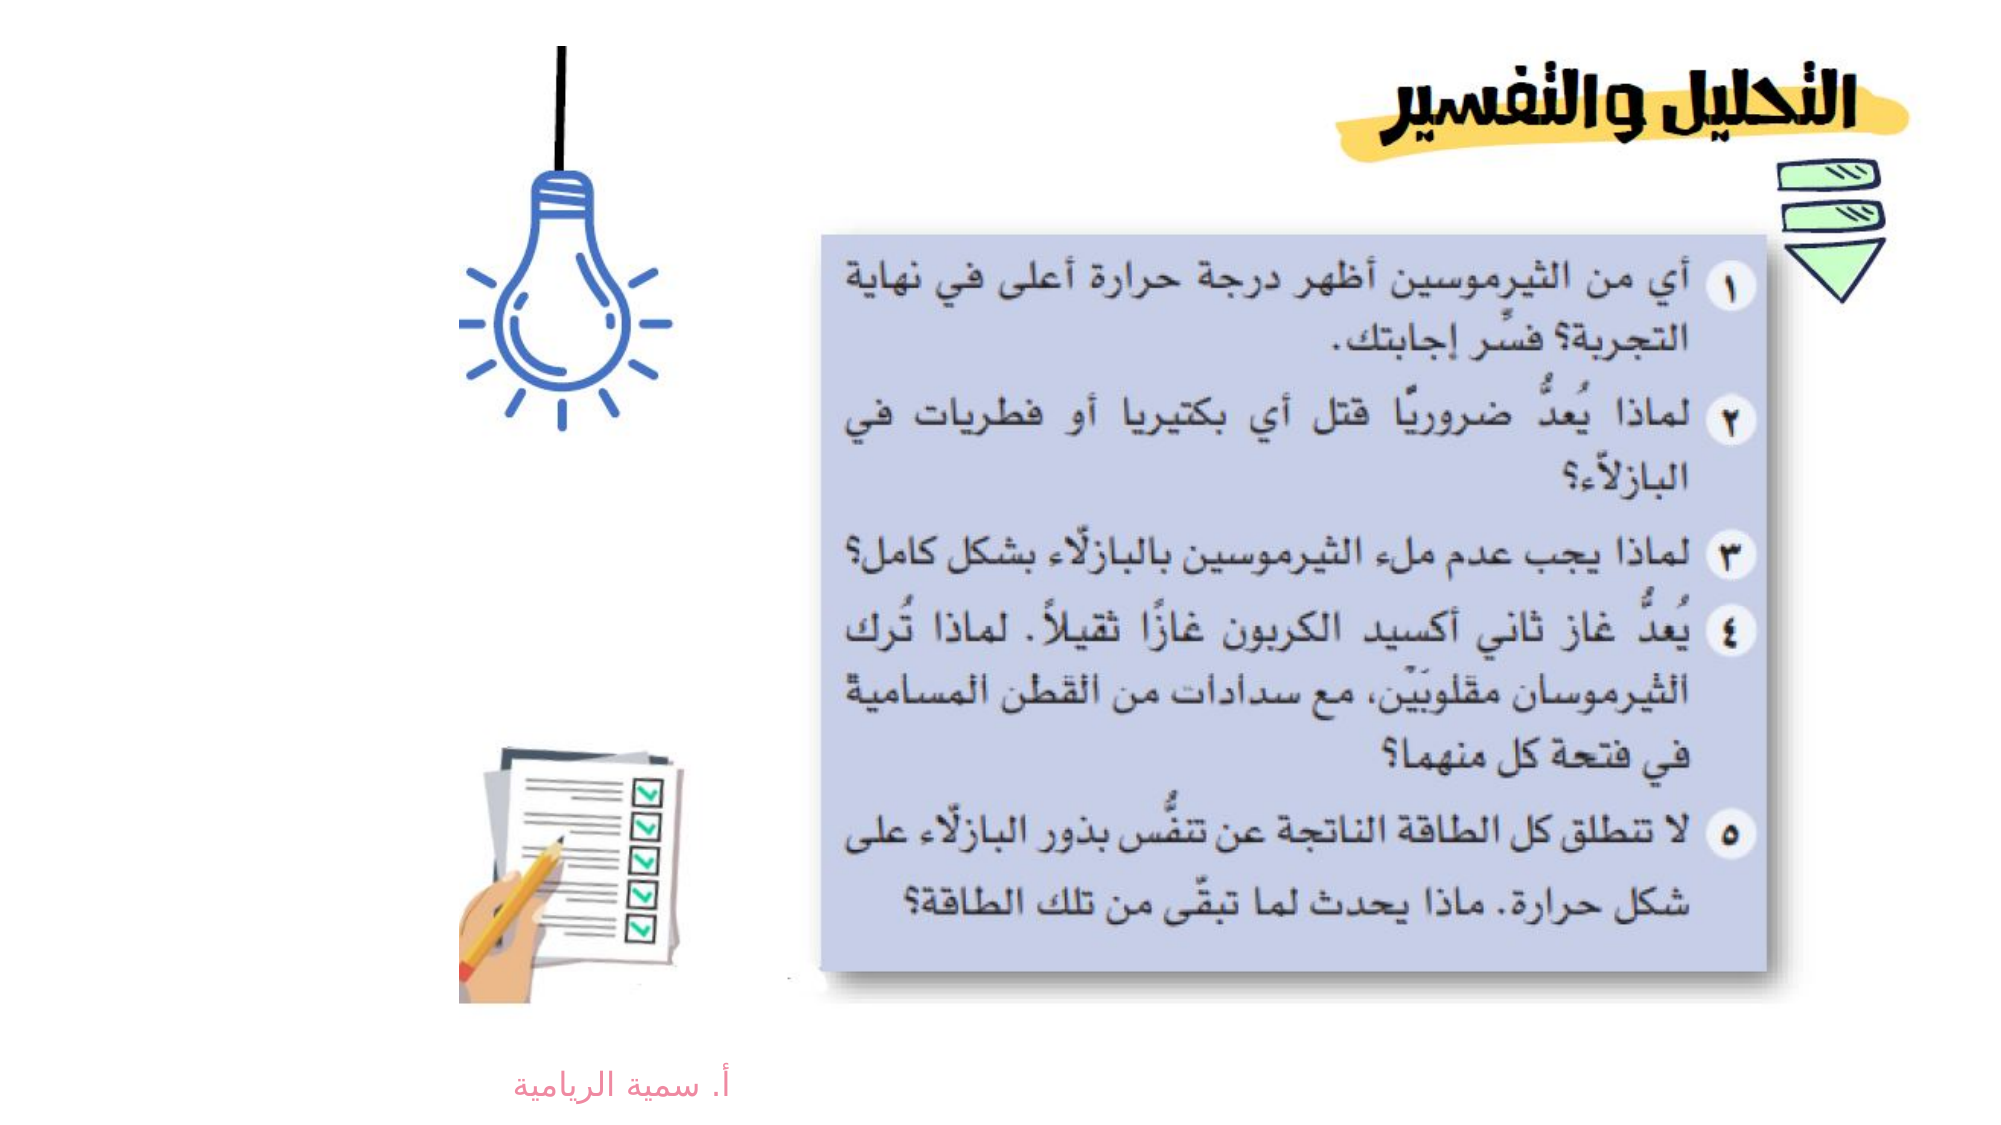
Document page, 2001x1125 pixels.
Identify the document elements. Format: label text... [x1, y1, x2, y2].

text_box أ. سمية الريامية [498, 1055, 844, 1111]
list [459, 46, 2000, 1020]
